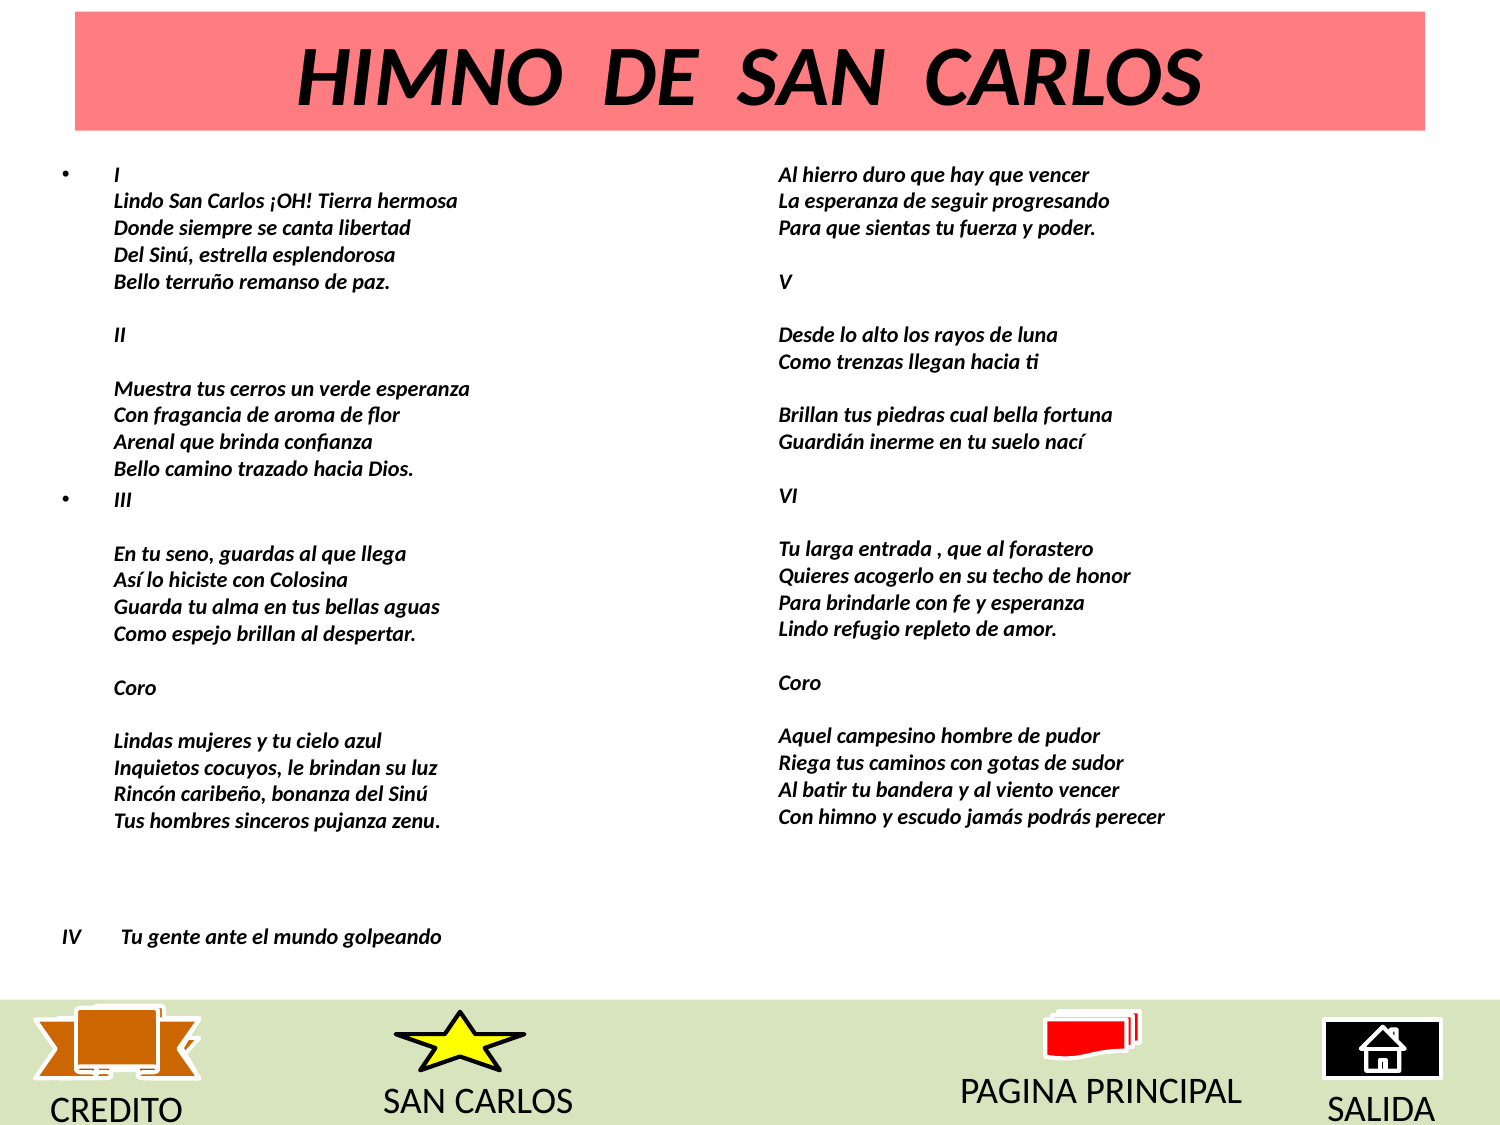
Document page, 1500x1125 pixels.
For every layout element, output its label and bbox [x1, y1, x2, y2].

text_box [0, 997, 1500, 1125]
title [75, 11, 1425, 131]
list [46, 152, 1407, 961]
